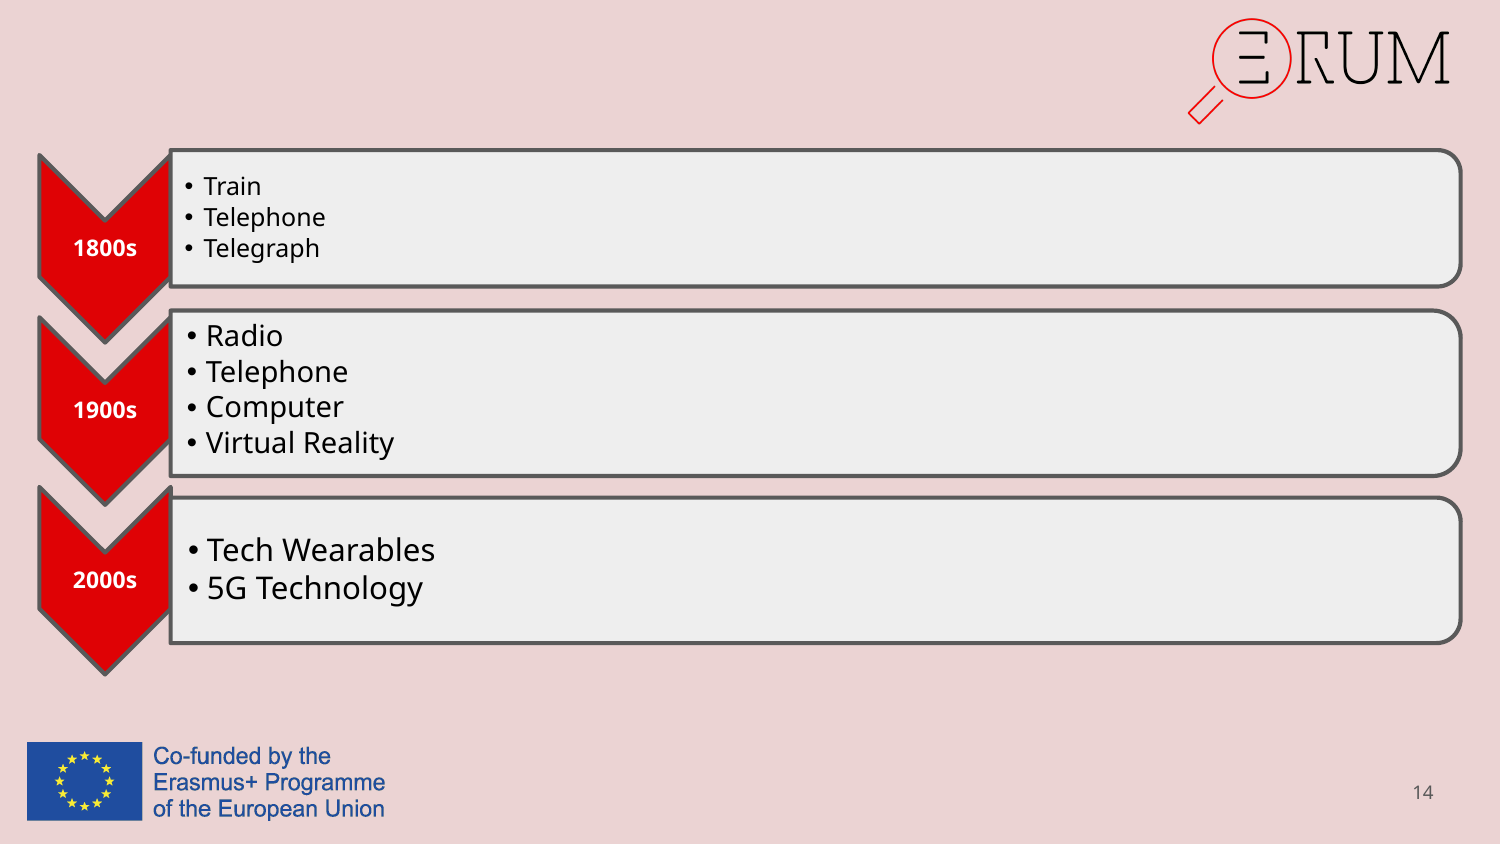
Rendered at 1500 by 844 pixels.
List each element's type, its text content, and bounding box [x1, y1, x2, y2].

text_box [170, 310, 1461, 477]
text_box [39, 486, 171, 675]
picture [1136, 0, 1500, 137]
slide_number 14 [1358, 761, 1449, 826]
picture [27, 742, 385, 821]
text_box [170, 497, 1461, 644]
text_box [39, 316, 171, 486]
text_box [170, 149, 1461, 287]
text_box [39, 154, 171, 316]
